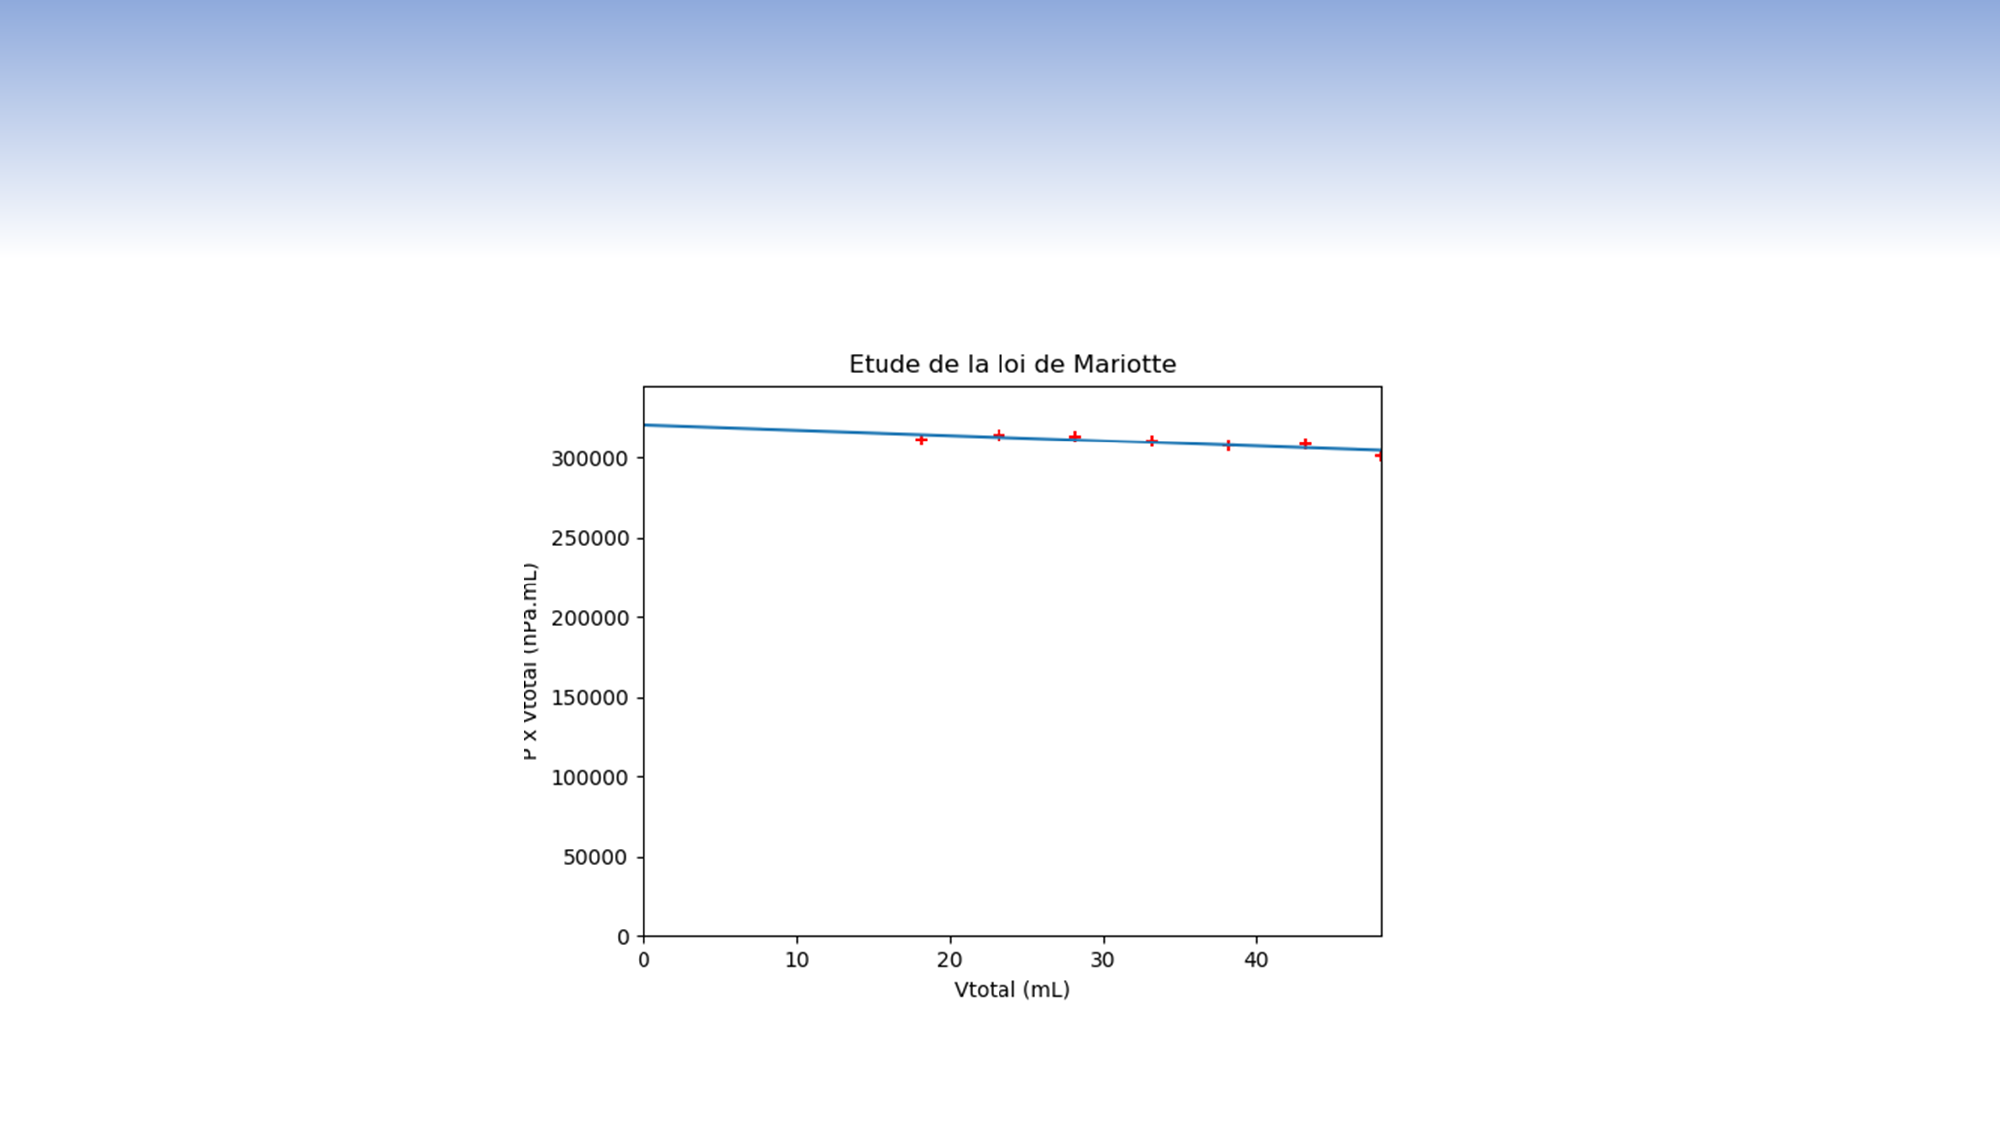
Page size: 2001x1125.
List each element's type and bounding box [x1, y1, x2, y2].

list [524, 299, 1476, 1014]
